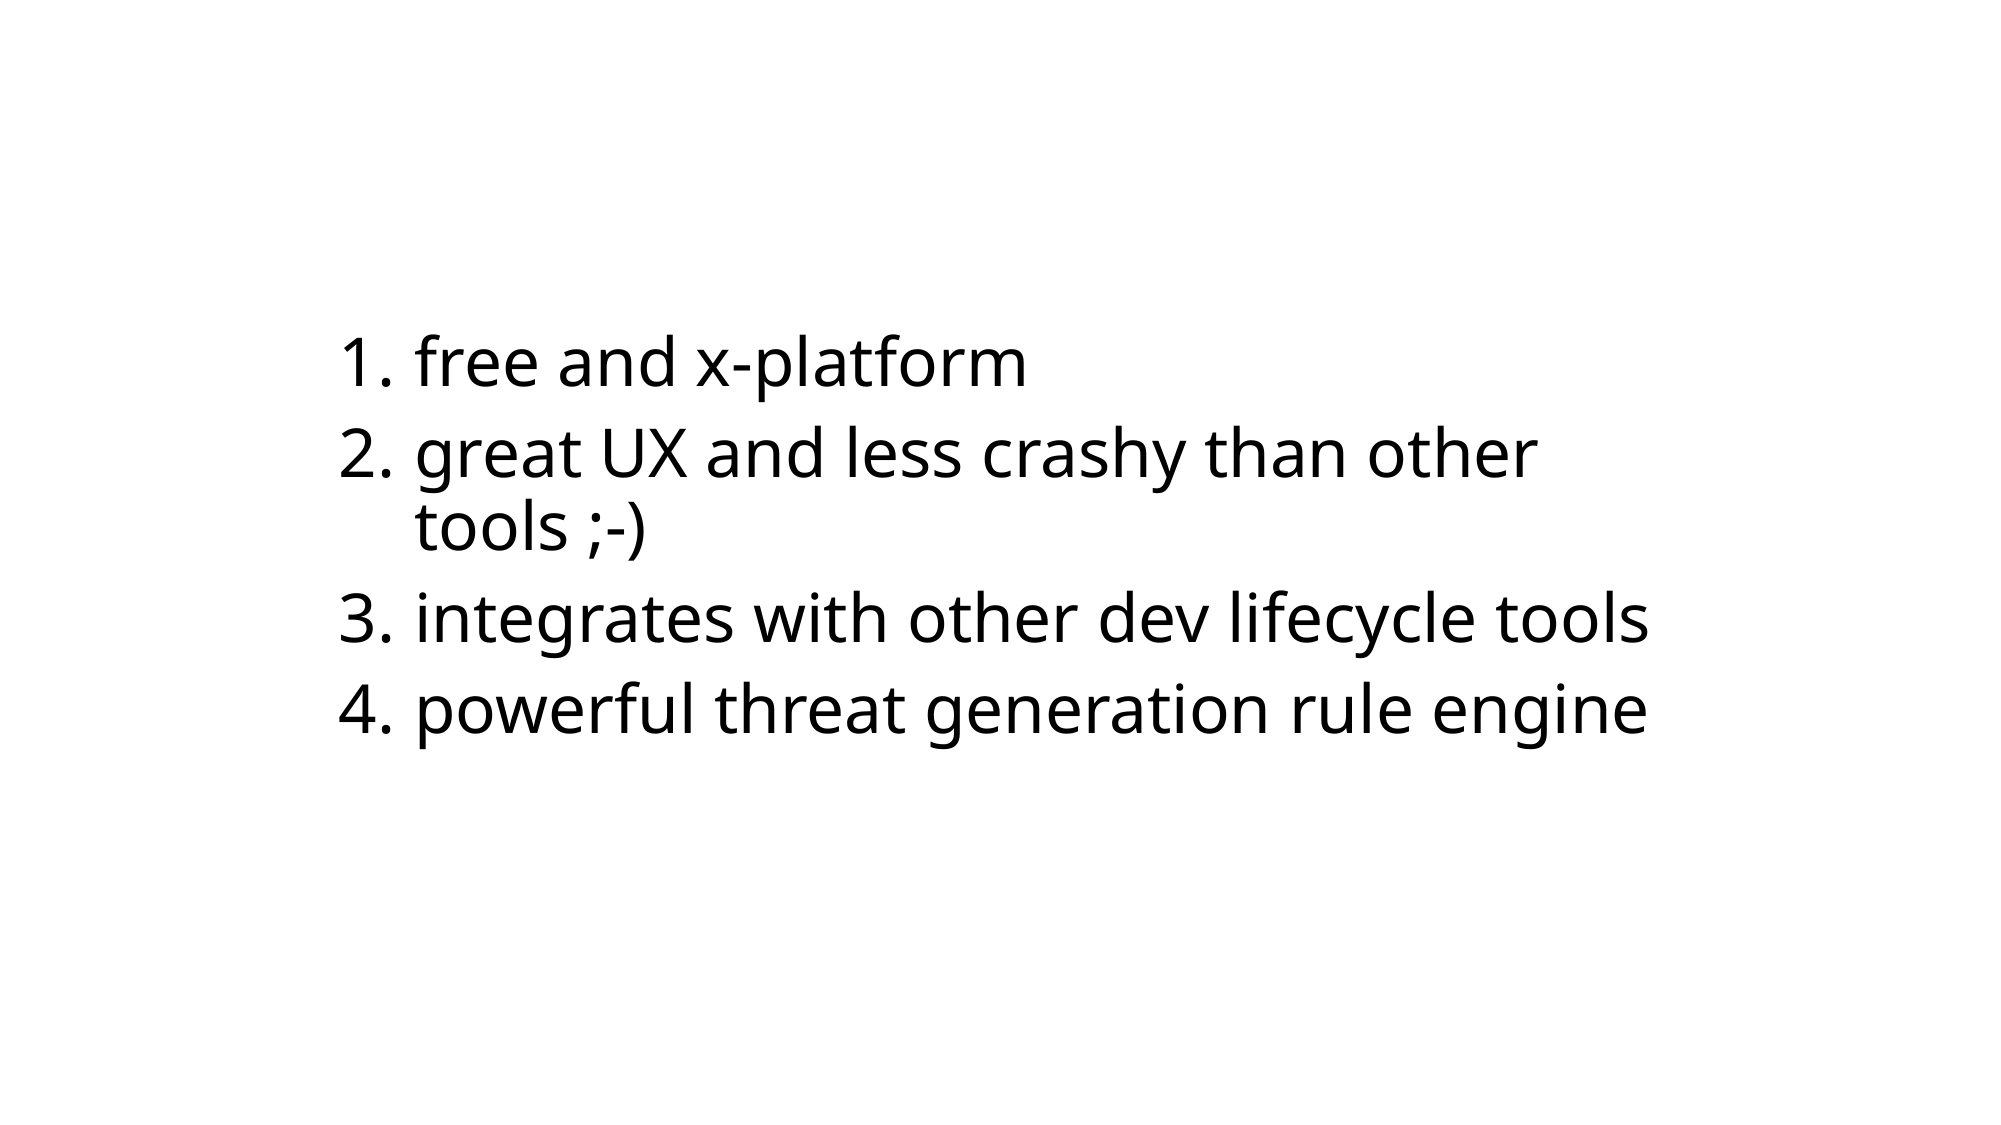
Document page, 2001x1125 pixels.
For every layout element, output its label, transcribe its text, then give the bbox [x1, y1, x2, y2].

list free and x-platform great UX and less crashy than other tools ;-) integrates with other dev lifecycle tools powerful threat generation rule engine [323, 320, 1776, 760]
